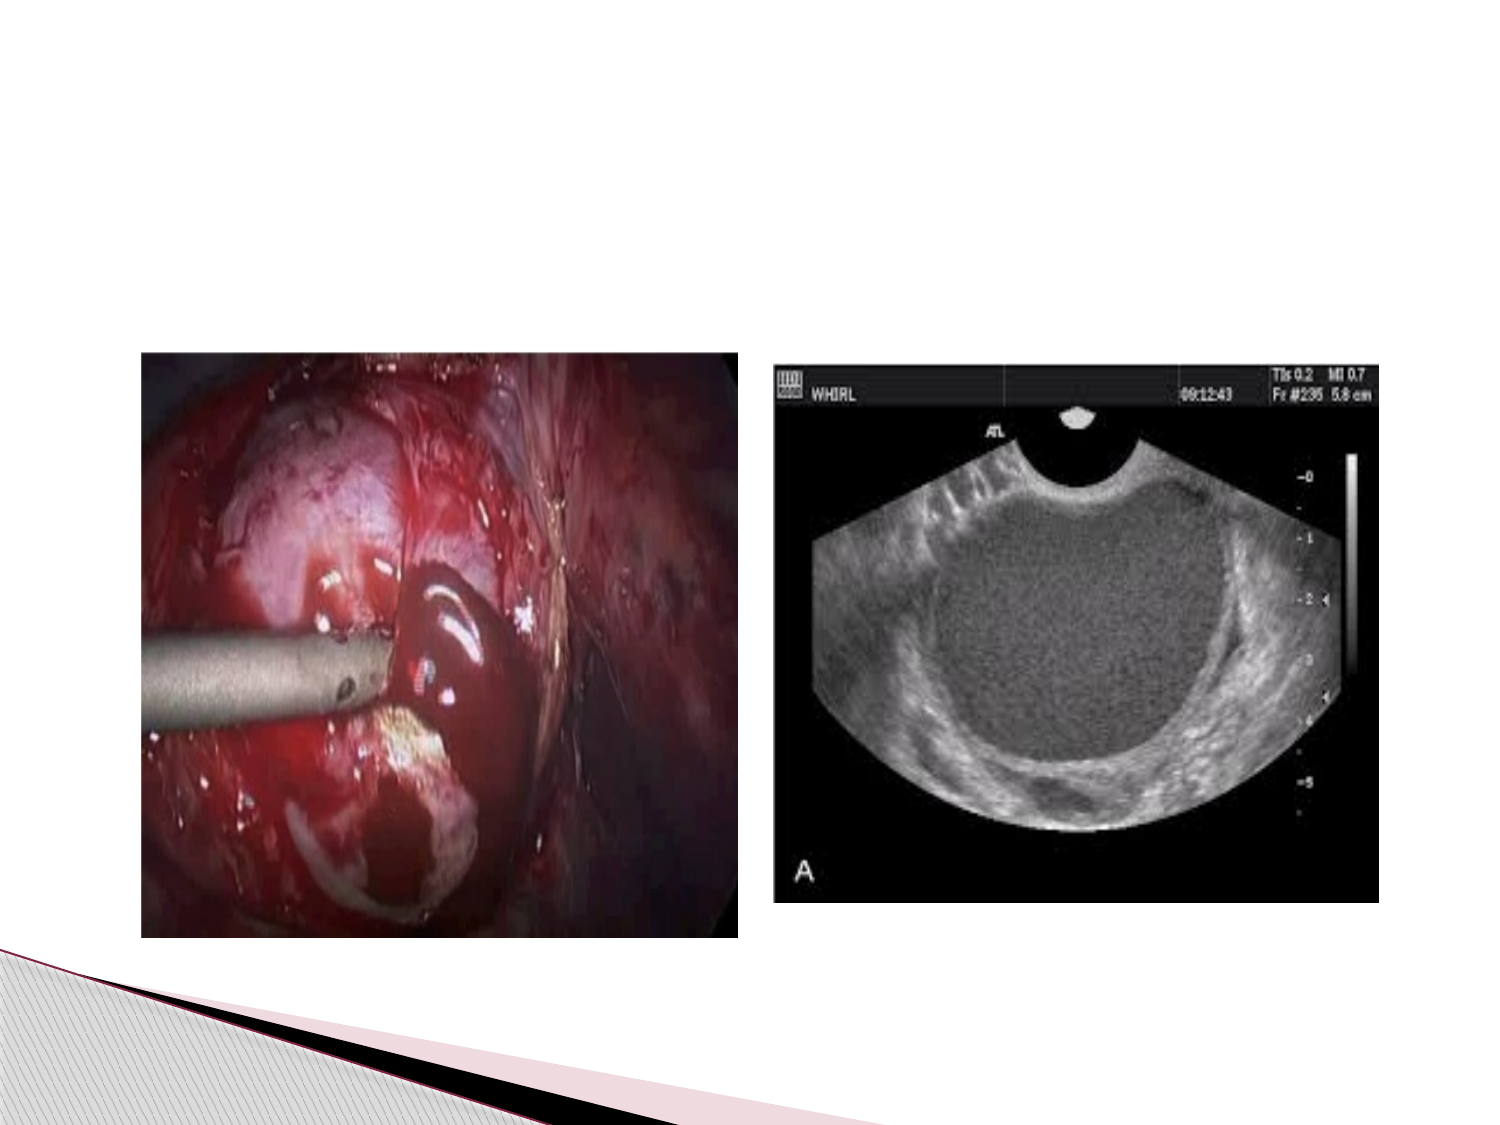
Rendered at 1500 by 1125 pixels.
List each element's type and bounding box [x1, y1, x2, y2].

picture [140, 351, 738, 938]
list [773, 362, 1380, 903]
